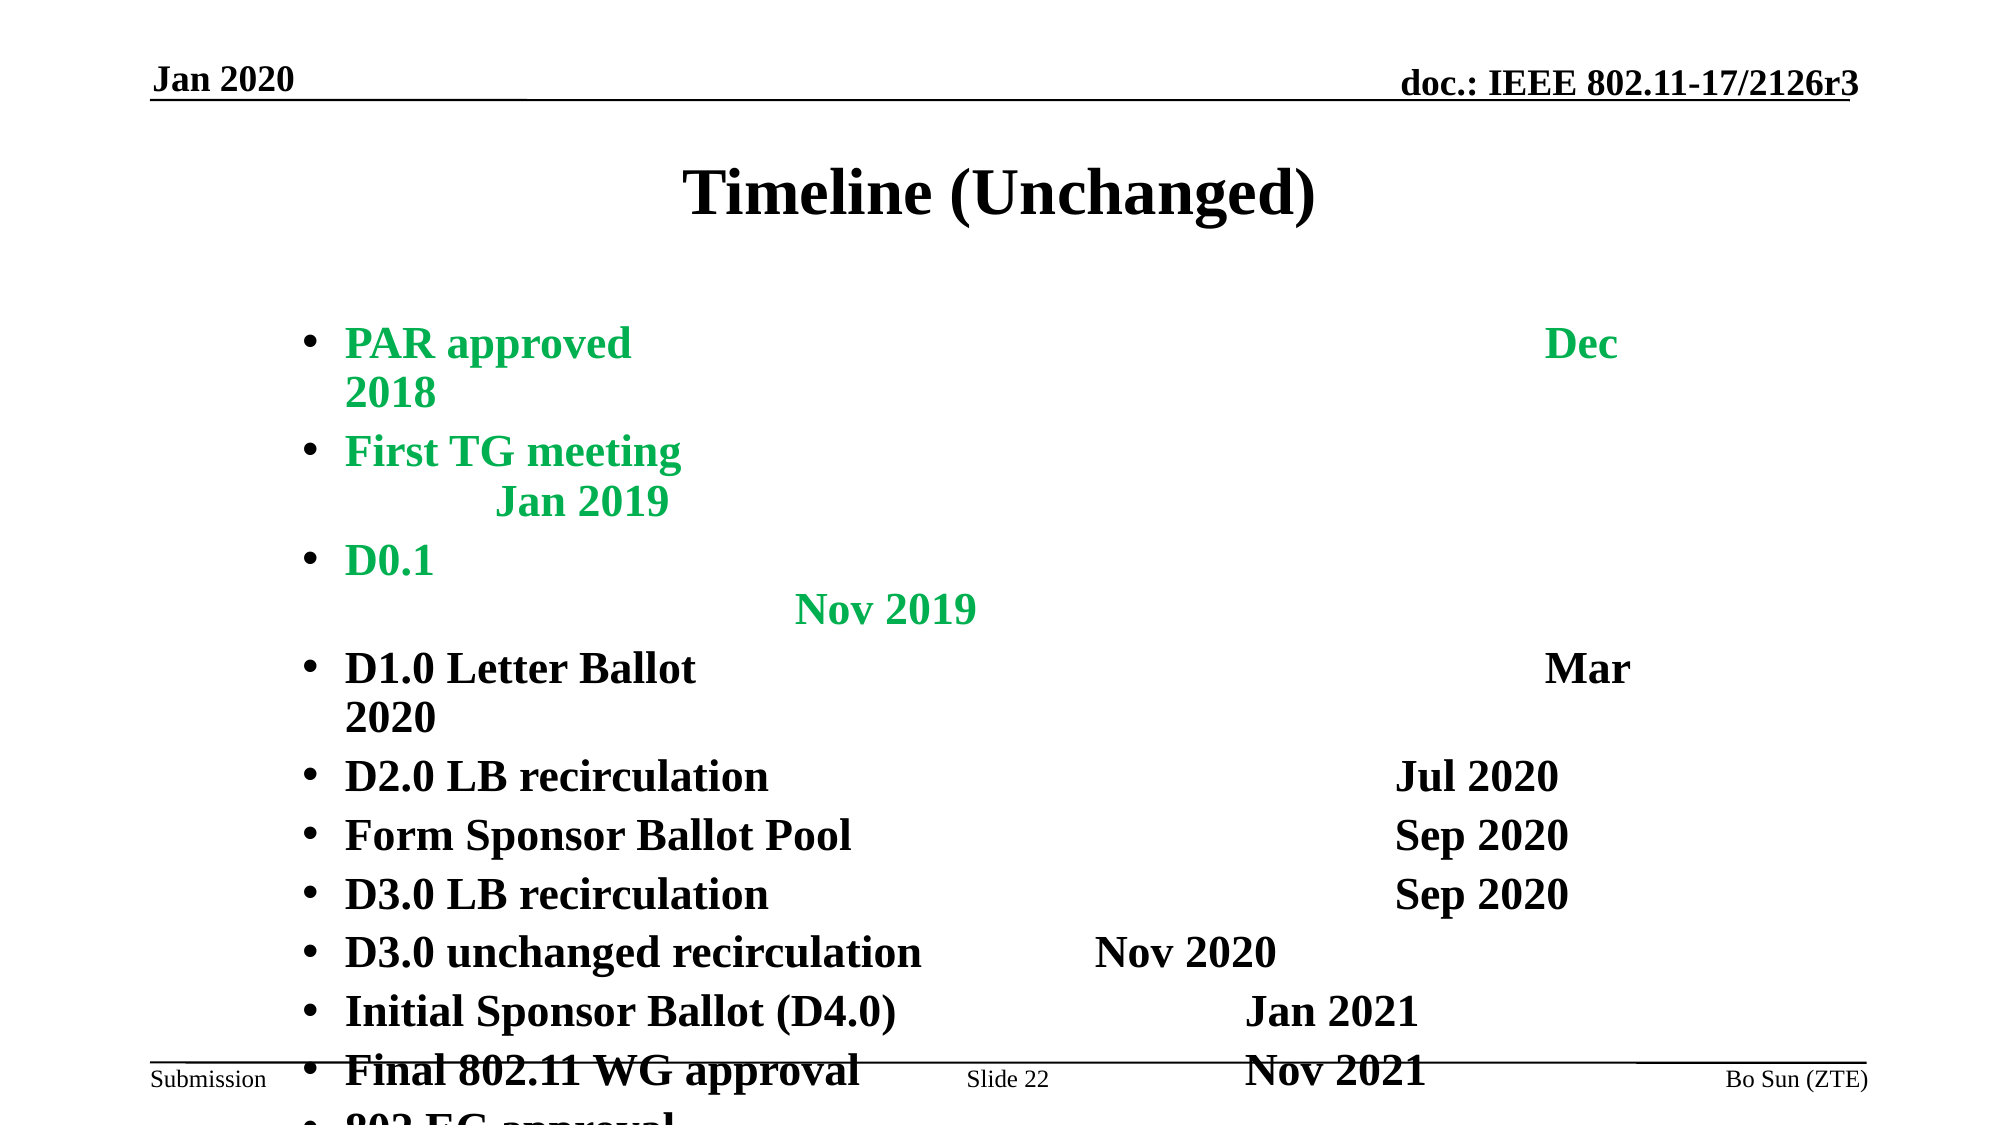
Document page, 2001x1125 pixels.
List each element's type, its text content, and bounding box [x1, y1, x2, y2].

footer Bo Sun (ZTE) [1171, 1061, 1869, 1093]
title Timeline (Unchanged) [149, 99, 1850, 276]
slide_number Slide [949, 1061, 1067, 1123]
list PAR approved Dec 2018 First TG meeting Jan 2019 D0.1 Nov 2019 D1.0 Letter Ballot Mar 2020 D2.0 LB recirculation Jul 2020 Form Sponsor Ballot Pool Sep 2020 D3.0 LB recirculation Sep 2020 D3.0 unchanged recirculation Nov 2020 Initial Sponsor Ballot (D4.0) Jan 2021 Final 802.11 WG approval Nov 2021 802 EC approval Nov 2021 RevCom and SASB approval Dec 2021 [287, 311, 1663, 1012]
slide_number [152, 54, 563, 100]
